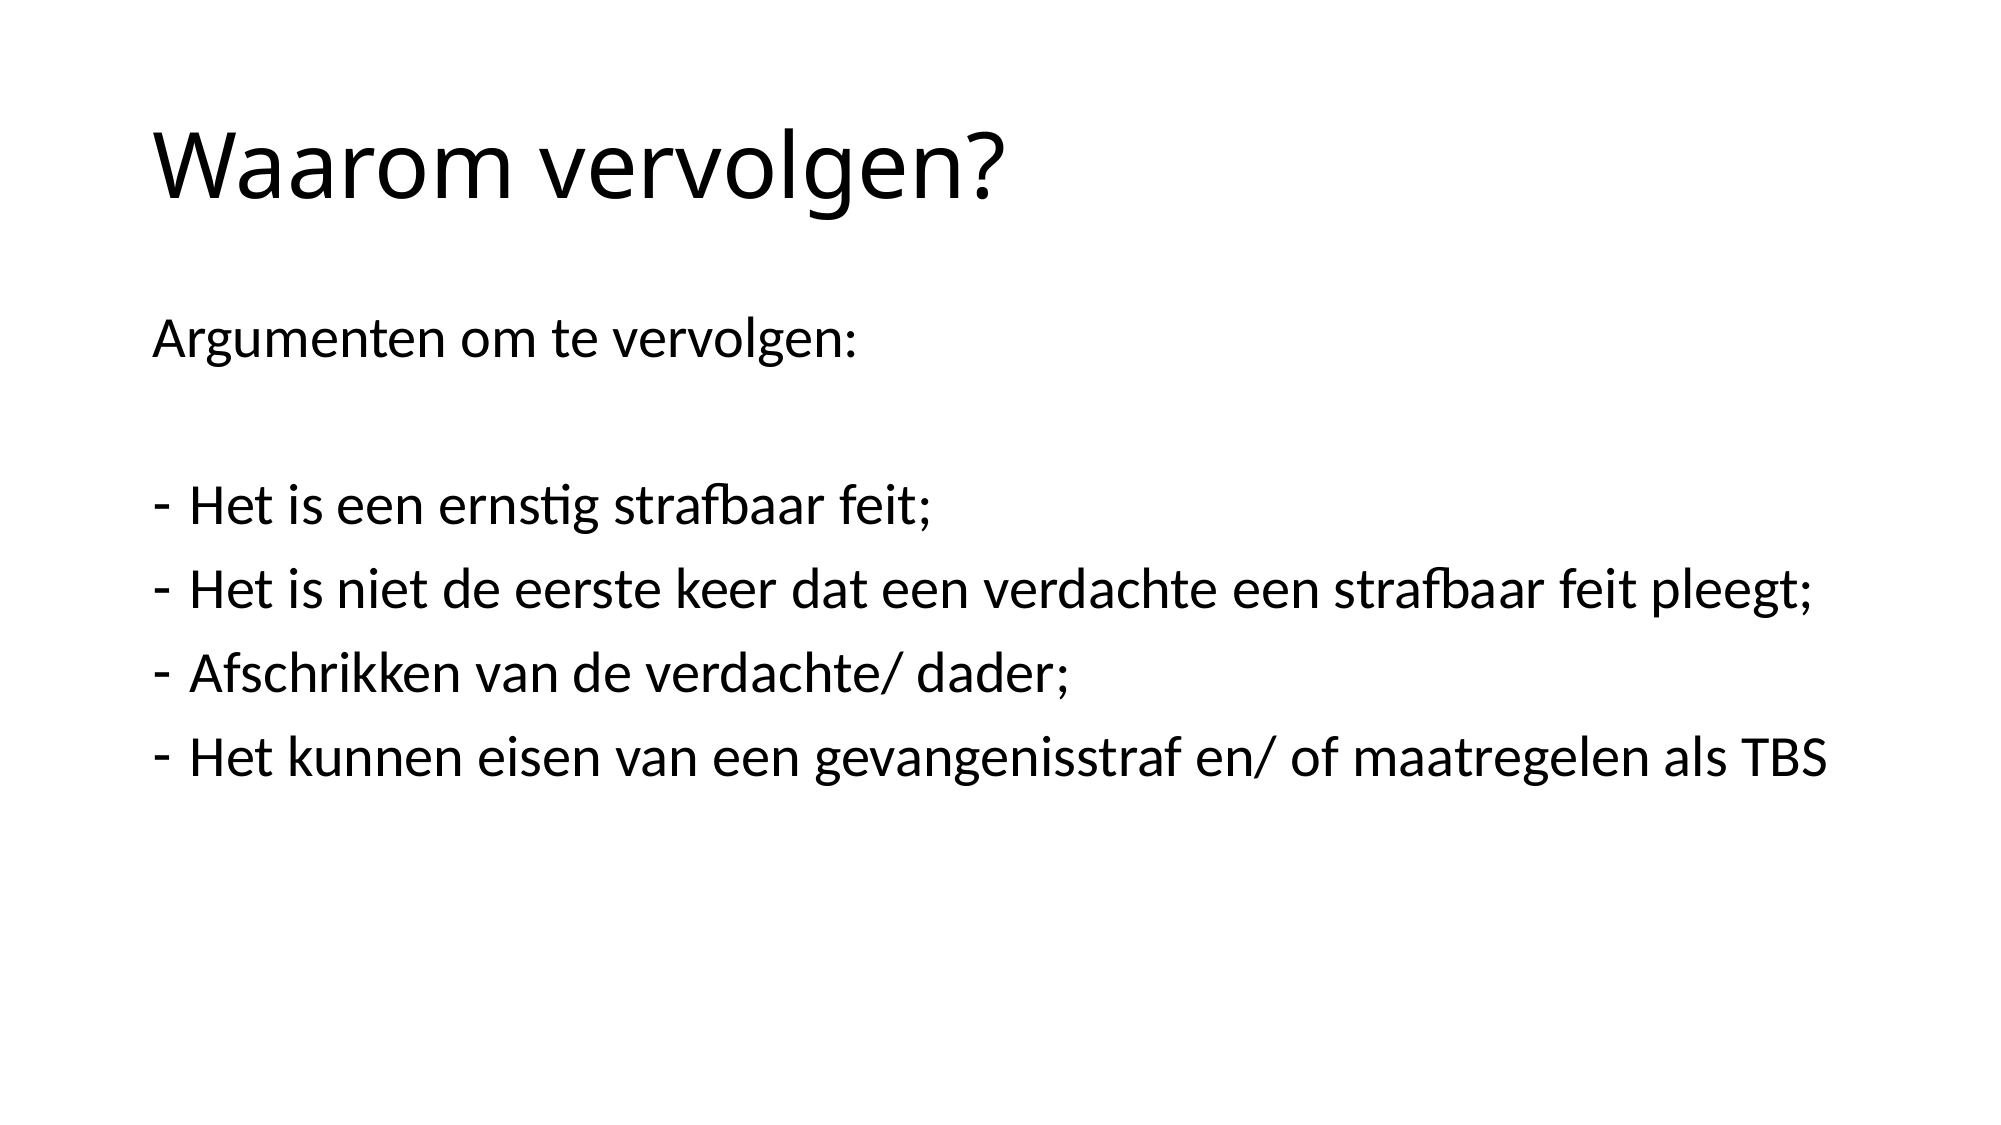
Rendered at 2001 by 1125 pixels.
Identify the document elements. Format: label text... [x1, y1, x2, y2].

list Argumenten om te vervolgen: Het is een ernstig strafbaar feit; Het is niet de eerste keer dat een verdachte een strafbaar feit pleegt; Afschrikken van de verdachte/ dader; Het kunnen eisen van een gevangenisstraf en/ of maatregelen als TBS [137, 299, 1863, 1014]
title Waarom vervolgen? [137, 59, 1863, 278]
